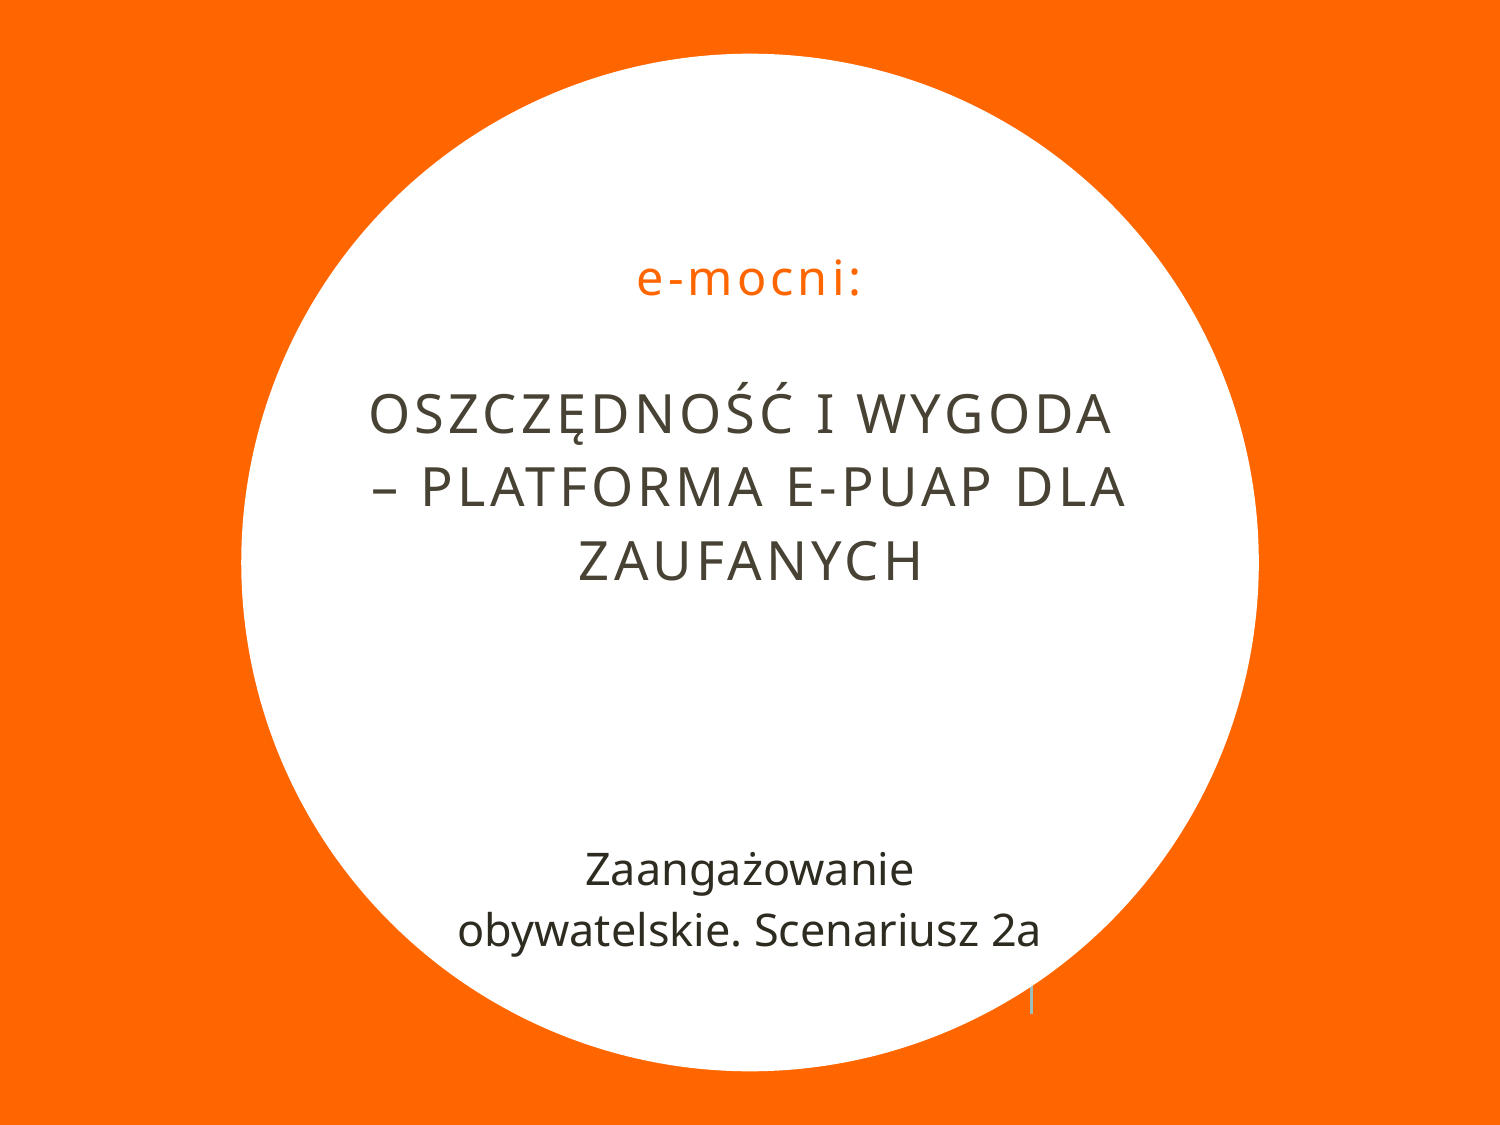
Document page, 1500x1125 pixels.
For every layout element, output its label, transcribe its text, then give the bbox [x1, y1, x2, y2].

title e-mocni: oszczędność i wygoda – platforma e-puap dla zaufanych [237, 233, 1266, 607]
text_box Zaangażowanie obywatelskie. Scenariusz 2a [435, 829, 1065, 968]
